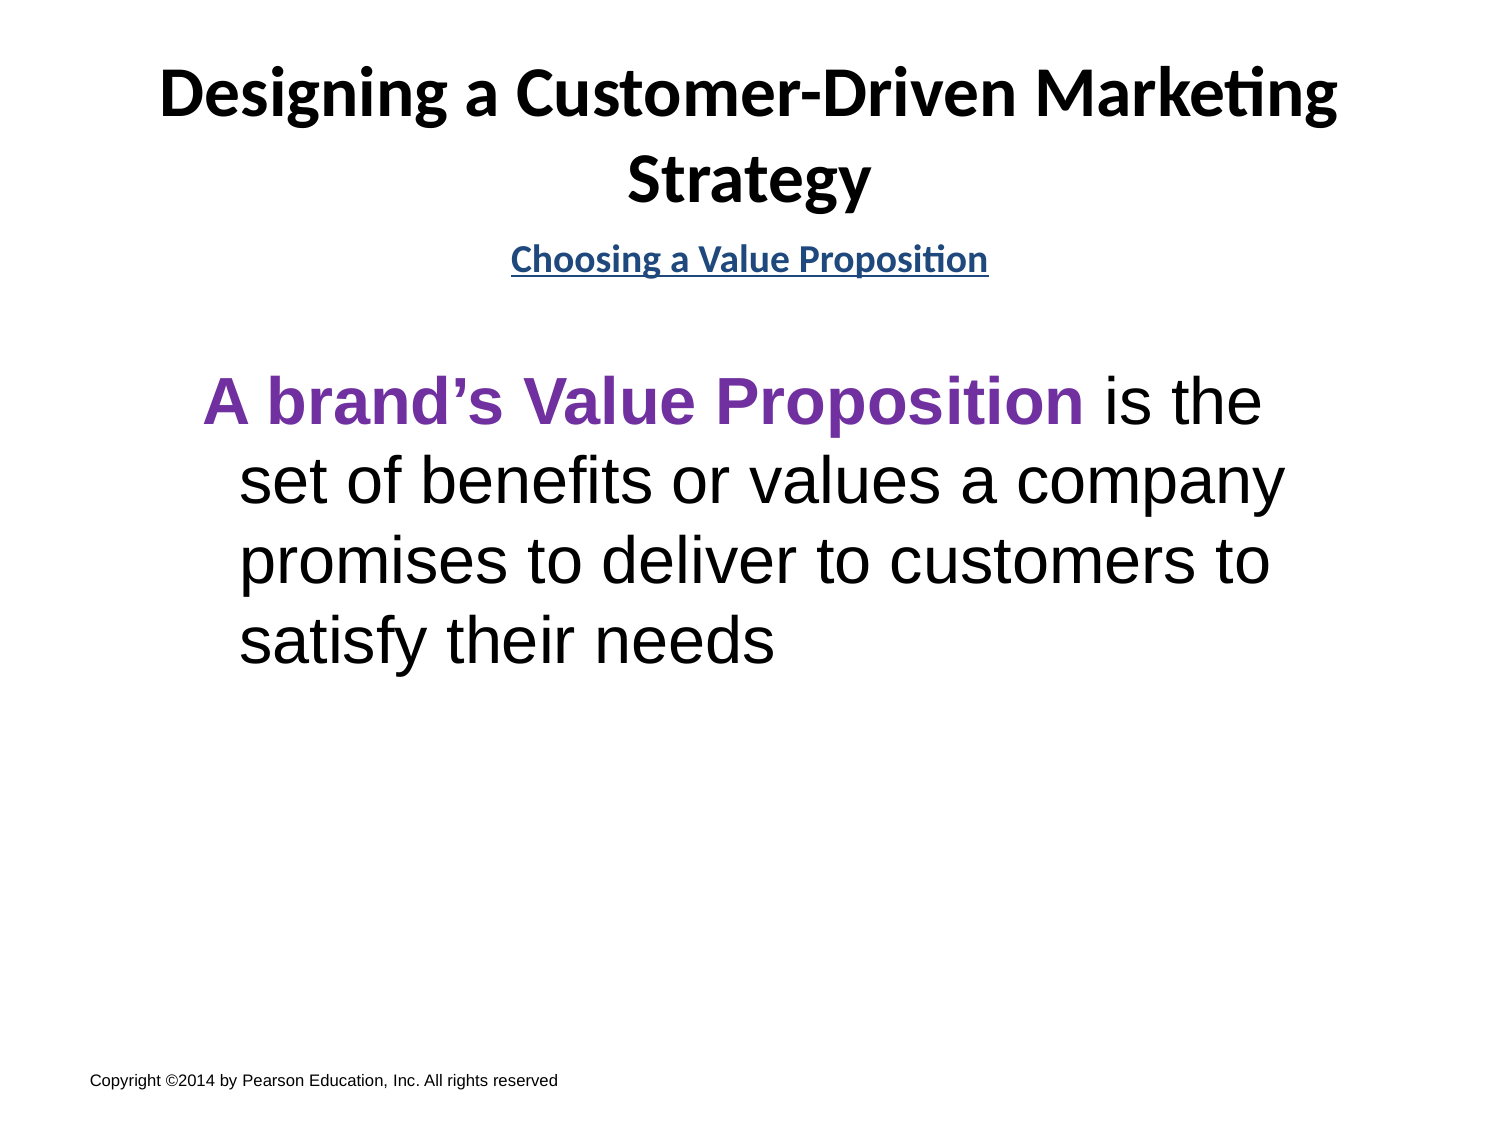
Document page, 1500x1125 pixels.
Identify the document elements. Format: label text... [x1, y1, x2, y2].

list Choosing a Value Proposition [162, 225, 1338, 288]
text_box Copyright ©2014 by Pearson Education, Inc. All rights reserved [74, 1062, 825, 1098]
text_box A brand’s Value Proposition is the set of benefits or values a company promises to deliver to customers to satisfy their needs [187, 350, 1313, 1075]
title Designing a Customer-Driven Marketing Strategy [112, 37, 1388, 225]
